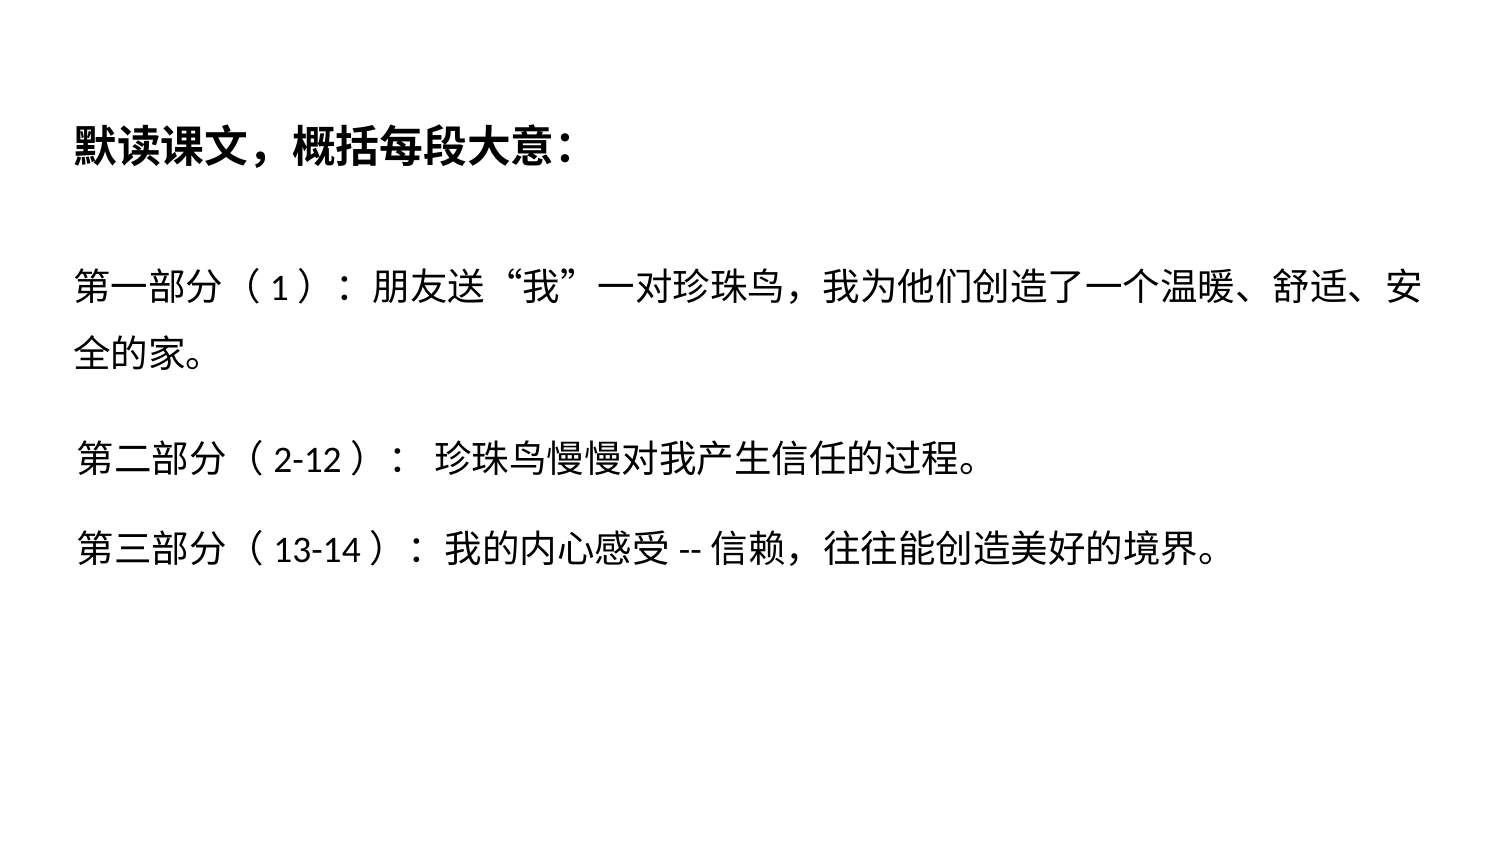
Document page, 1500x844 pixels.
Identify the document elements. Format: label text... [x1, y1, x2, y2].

text_box 第一部分（1）：朋友送“我”一对珍珠鸟，我为他们创造了一个温暖、舒适、安全的家。 [62, 234, 1445, 381]
text_box 默读课文，概括每段大意： [62, 112, 1250, 177]
text_box 第二部分（2-12）： 珍珠鸟慢慢对我产生信任的过程。 第三部分（13-14）：我的内心感受--信赖，往往能创造美好的境界。 [65, 428, 1250, 576]
